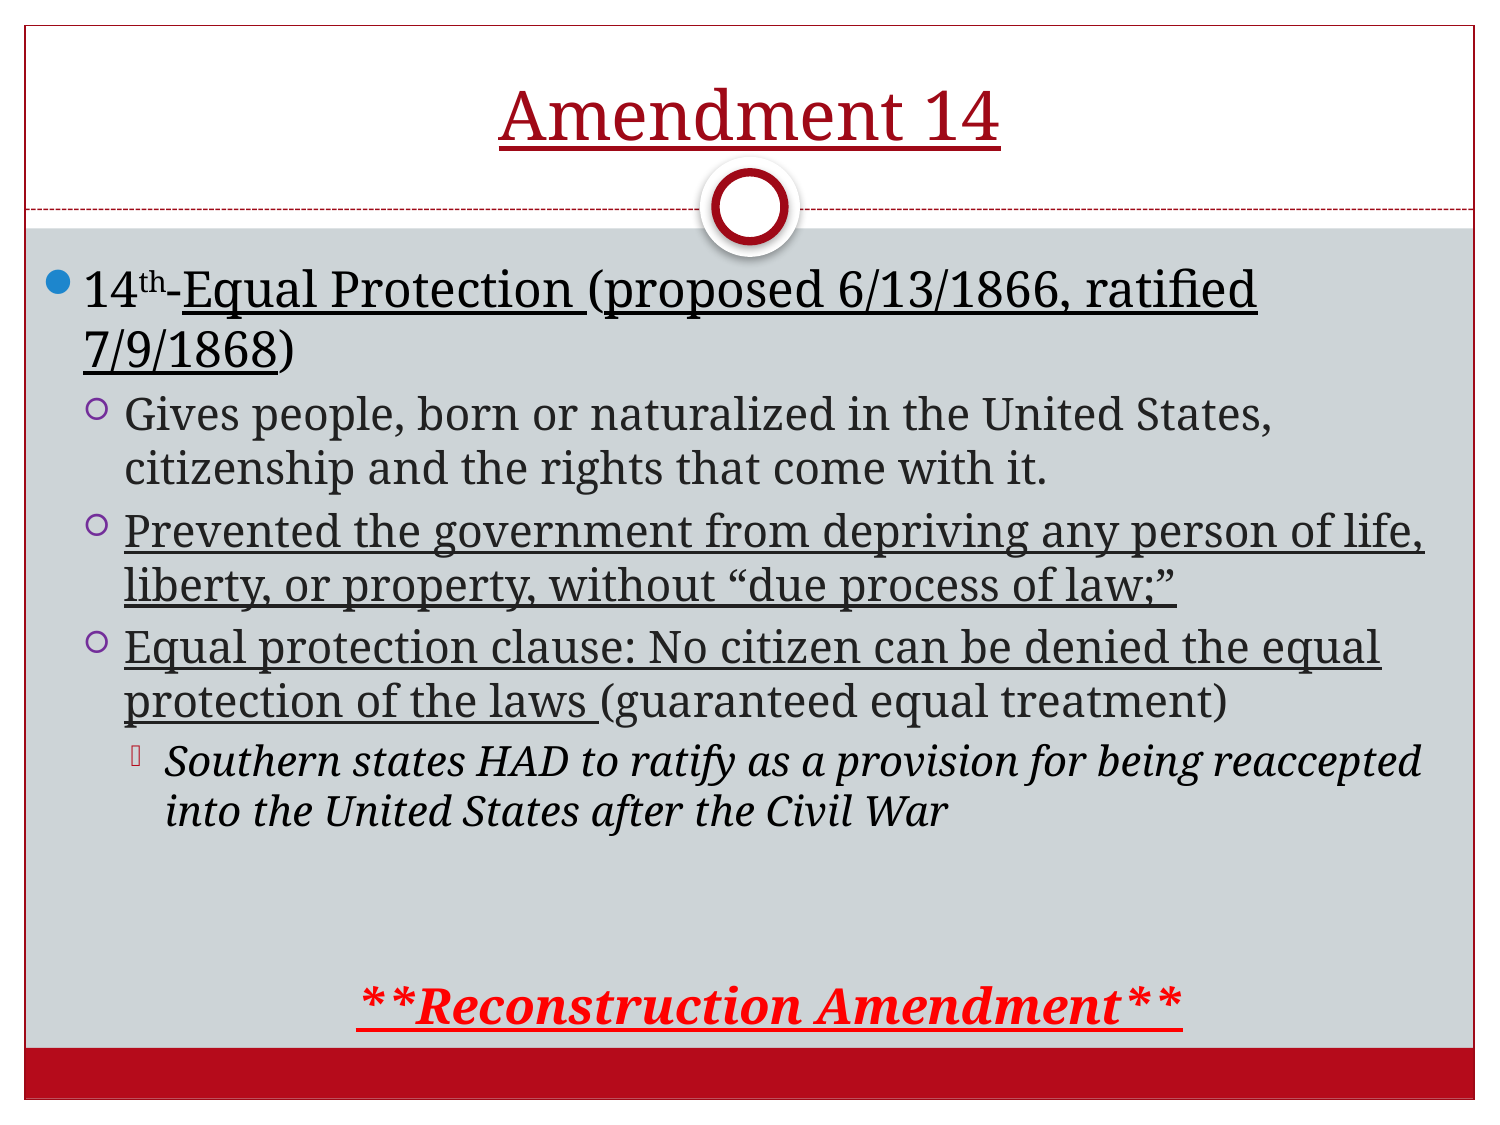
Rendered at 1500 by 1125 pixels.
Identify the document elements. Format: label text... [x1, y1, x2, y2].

title Amendment 14 [49, 37, 1450, 162]
list 14th-Equal Protection (proposed 6/13/1866, ratified 7/9/1868) Gives people, born or naturalized in the United States, citizenship and the rights that come with it. Prevented the government from depriving any person of life, liberty, or property, without “due process of law;” Equal protection clause: No citizen can be denied the equal protection of the laws (guaranteed equal treatment) Southern states HAD to ratify as a provision for being reaccepted into the United States after the Civil War **Reconstruction Amendment** [27, 250, 1471, 1050]
